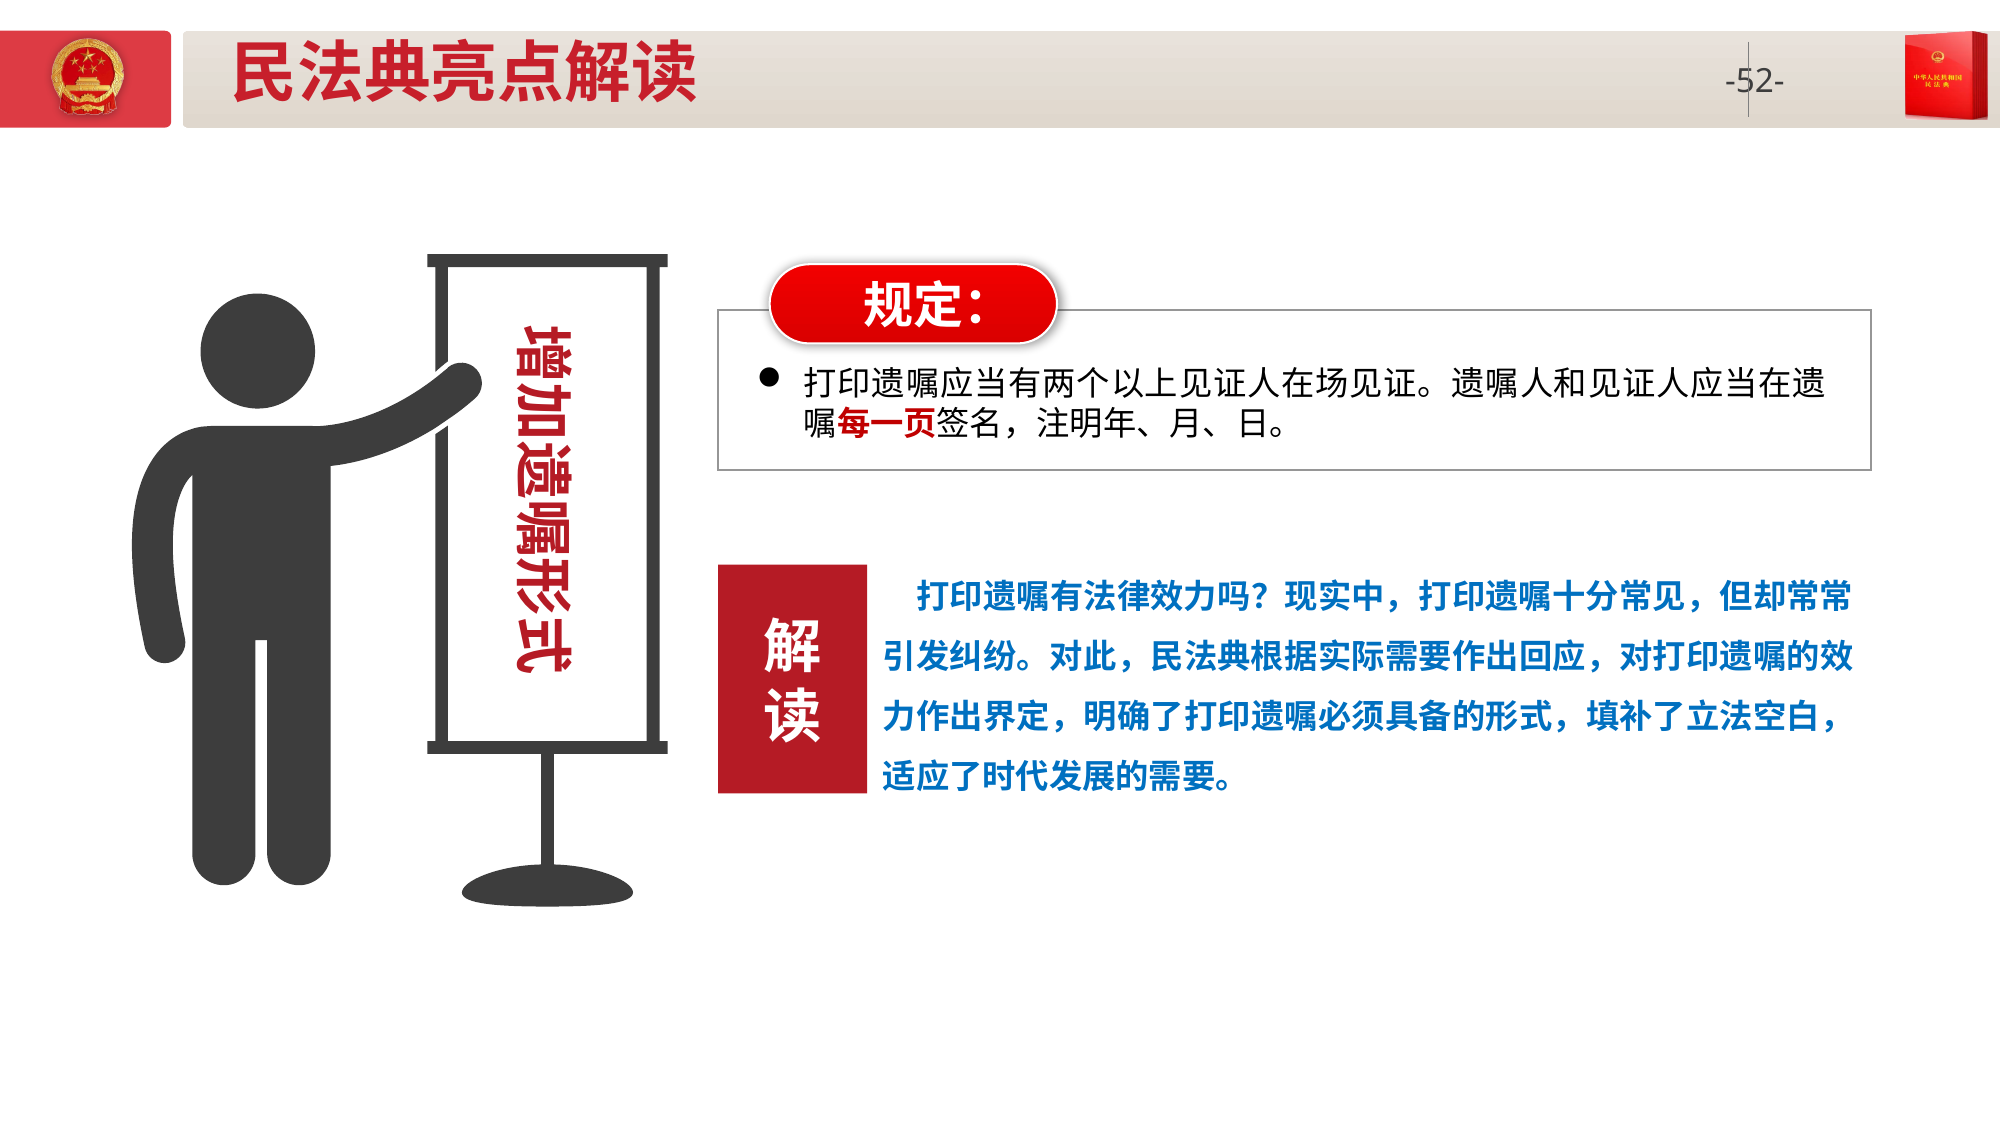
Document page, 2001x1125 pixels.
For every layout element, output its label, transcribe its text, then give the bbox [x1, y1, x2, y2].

text_box 规定： [769, 264, 1058, 344]
text_box [717, 309, 1872, 471]
picture [44, 38, 127, 117]
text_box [131, 254, 668, 907]
title 民法典亮点解读 [215, 36, 1749, 115]
text_box 解 读 [717, 564, 868, 794]
text_box 打印遗嘱应当有两个以上见证人在场见证。遗嘱人和见证人应当在遗嘱每一页签名，注明年、月、日。 [742, 354, 1841, 450]
picture [1865, 22, 2001, 120]
text_box 打印遗嘱有法律效力吗？现实中，打印遗嘱十分常见，但却常常引发纠纷。对此，民法典根据实际需要作出回应，对打印遗嘱的效力作出界定，明确了打印遗嘱必须具备的形式，填补了立法空白，适应了时代发展的需要。 [868, 548, 1868, 803]
